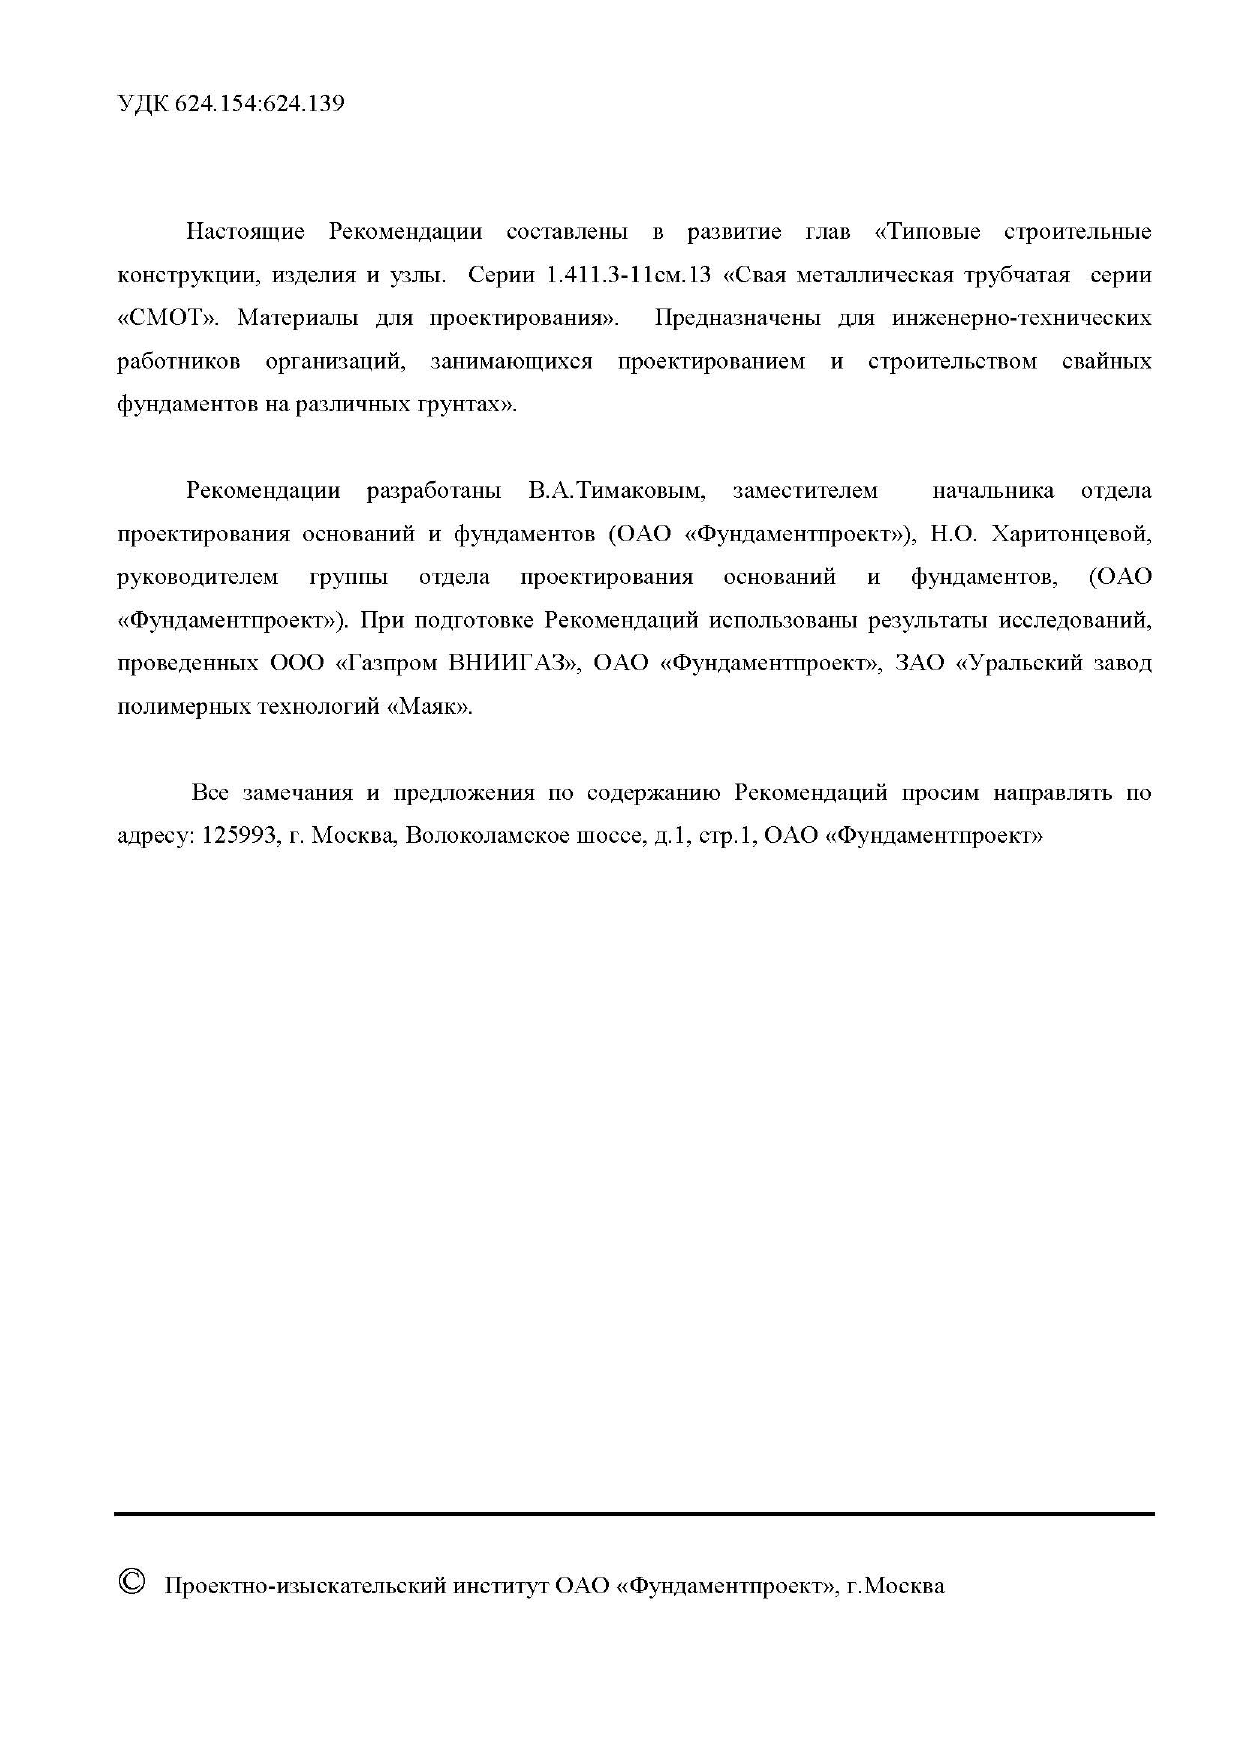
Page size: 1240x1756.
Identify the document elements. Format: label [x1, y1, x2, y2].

text_box [113, 90, 1158, 1602]
